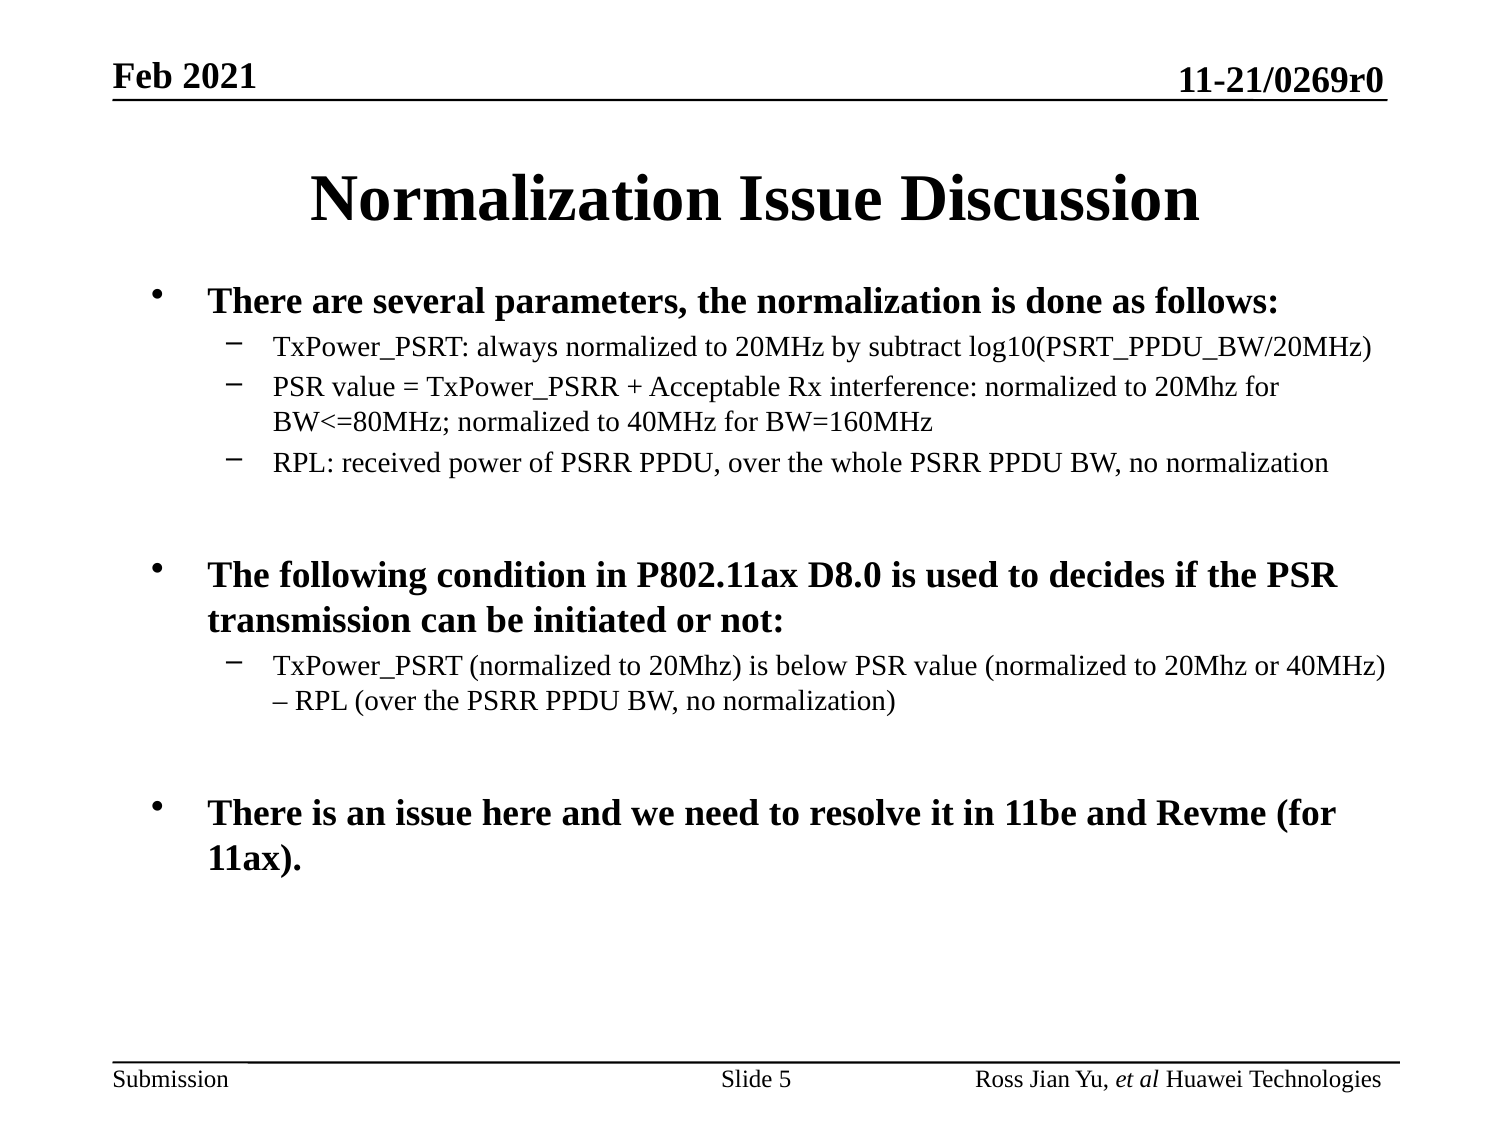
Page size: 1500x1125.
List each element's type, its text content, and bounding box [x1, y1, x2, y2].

slide_number Slide 5 [712, 1078, 800, 1093]
list There are several parameters, the normalization is done as follows: TxPower_PSRT: always normalized to 20MHz by subtract log10(PSRT_PPDU_BW/20MHz) PSR value = TxPower_PSRR + Acceptable Rx interference: normalized to 20Mhz for BW<=80MHz; normalized to 40MHz for BW=160MHz RPL: received power of PSRR PPDU, over the whole PSRR PPDU BW, no normalization The following condition in P802.11ax D8.0 is used to decides if the PSR transmission can be initiated or not: TxPower_PSRT (normalized to 20Mhz) is below PSR value (normalized to 20Mhz or 40MHz) – RPL (over the PSRR PPDU BW, no normalization) There is an issue here and we need to resolve it in 11be and Revme (for 11ax). [135, 268, 1413, 1078]
title Normalization Issue Discussion [99, 149, 1413, 238]
